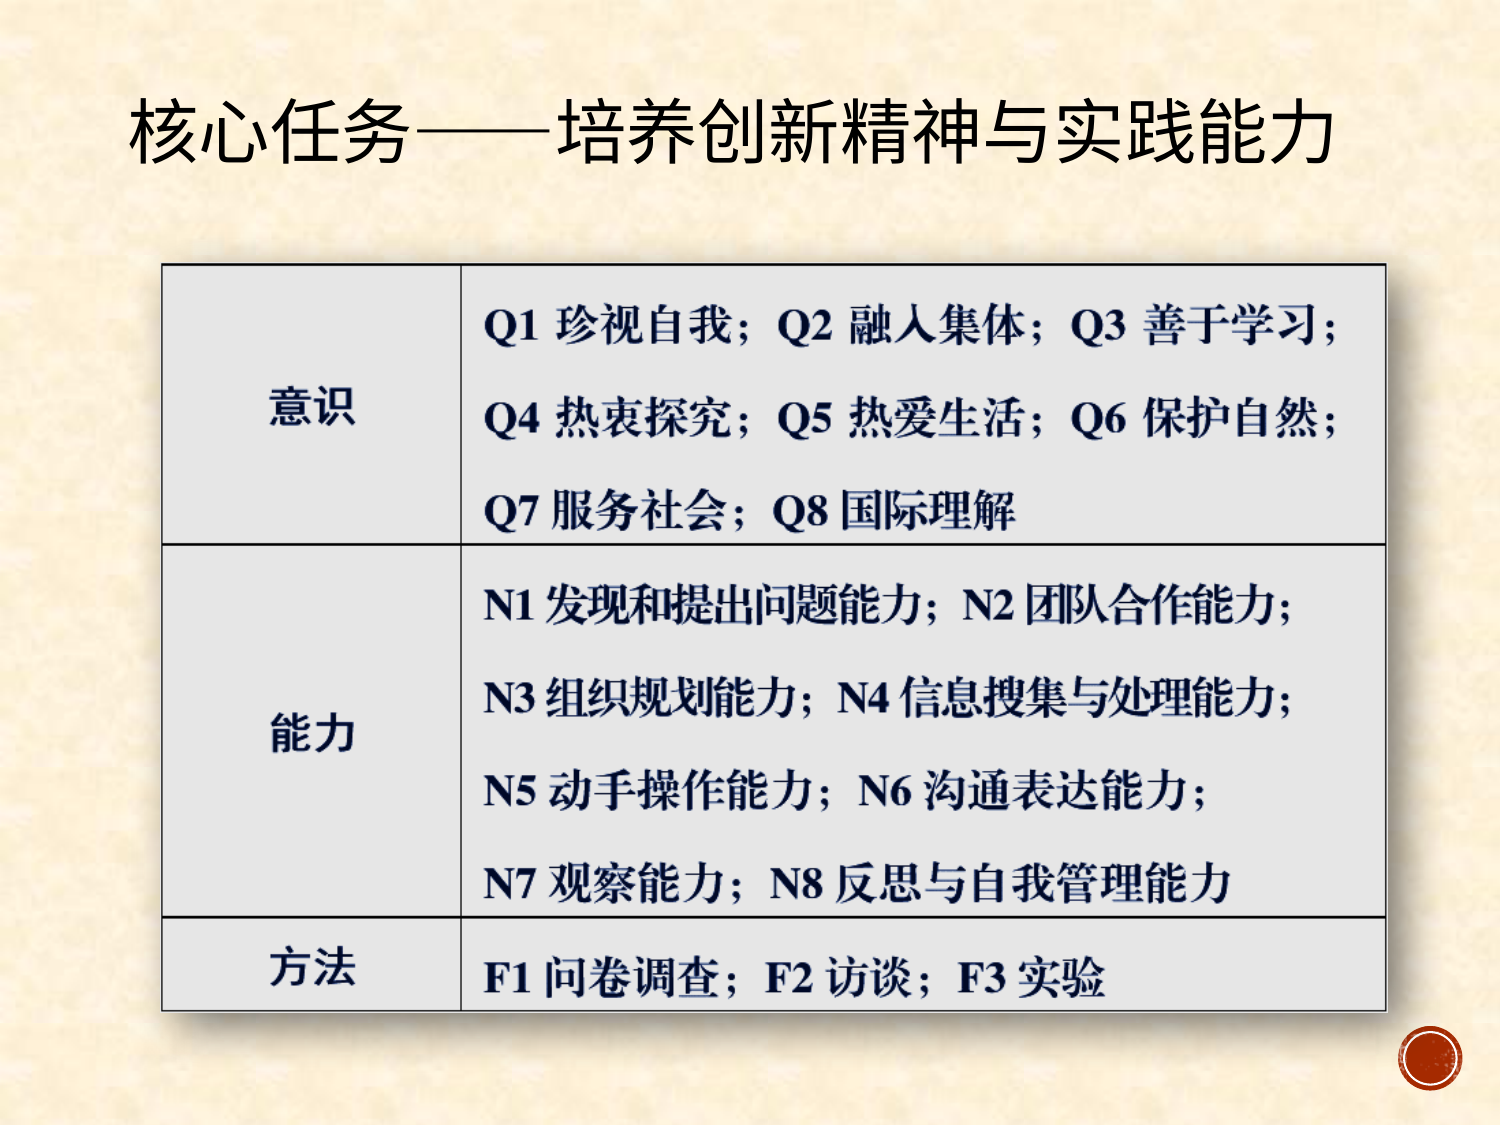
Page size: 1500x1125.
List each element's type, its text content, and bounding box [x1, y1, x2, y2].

picture [0, 0, 1500, 1125]
title 核心任务——培养创新精神与实践能力 [112, 79, 1388, 191]
